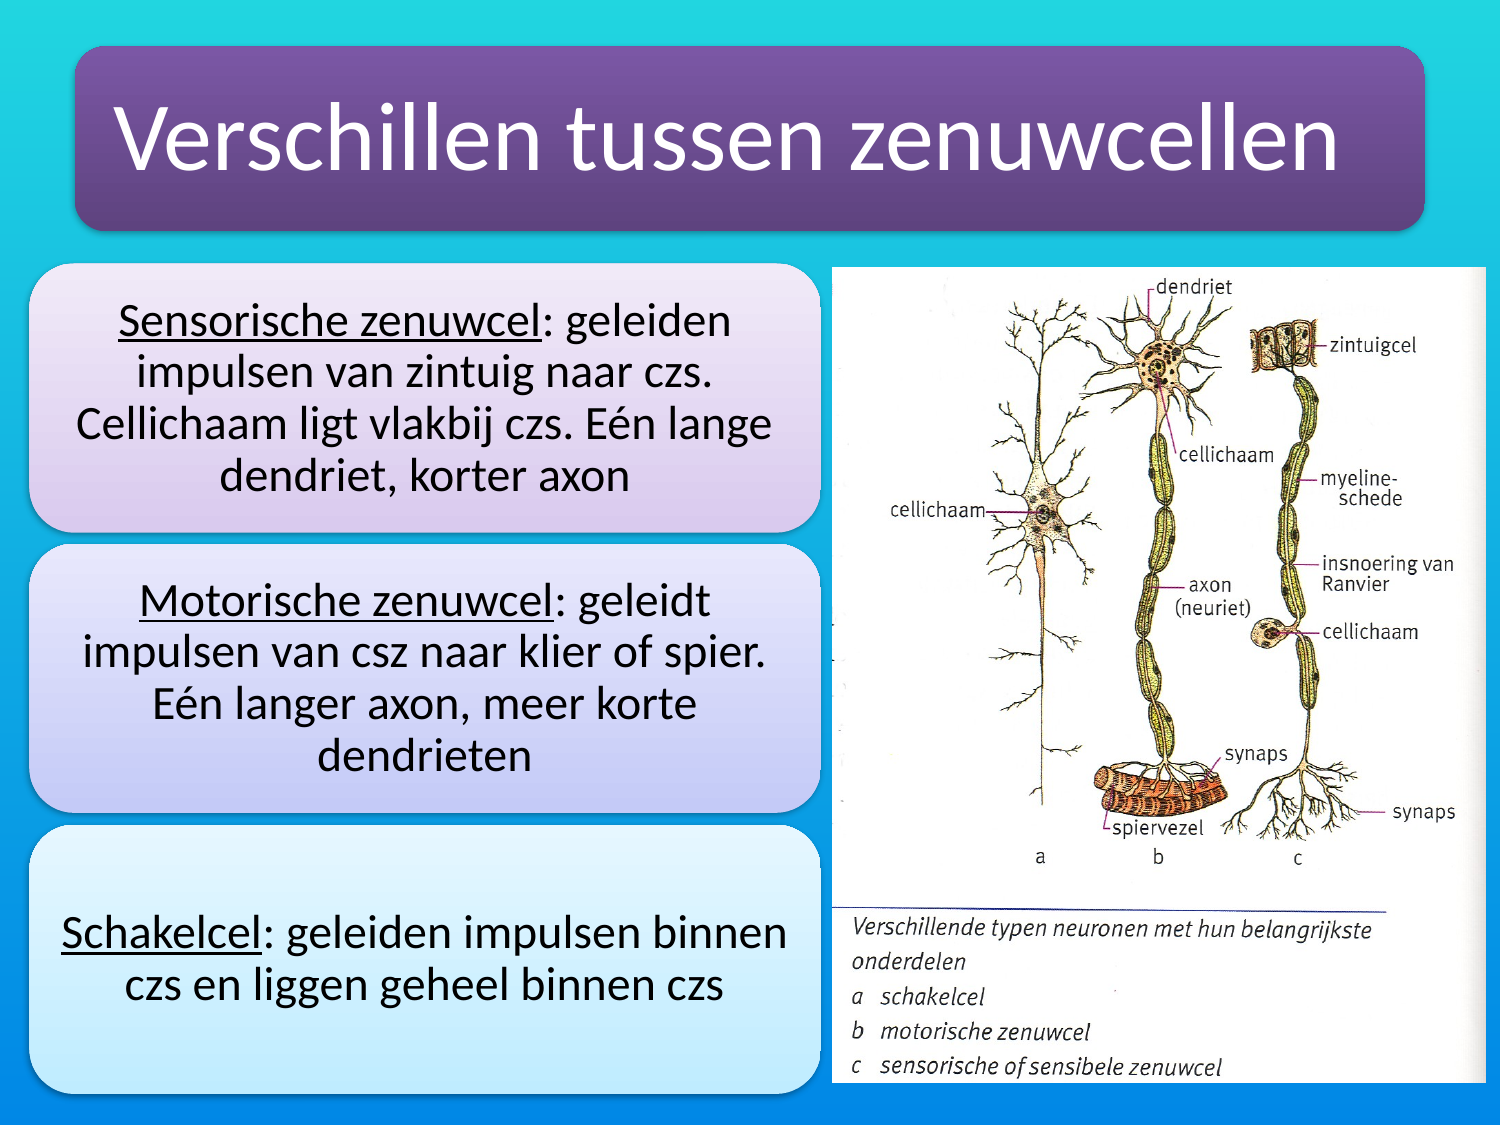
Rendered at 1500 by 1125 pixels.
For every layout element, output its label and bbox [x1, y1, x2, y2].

list [29, 262, 822, 1095]
picture [827, 891, 831, 902]
text_box [74, 44, 1426, 233]
picture [825, 266, 1500, 1083]
